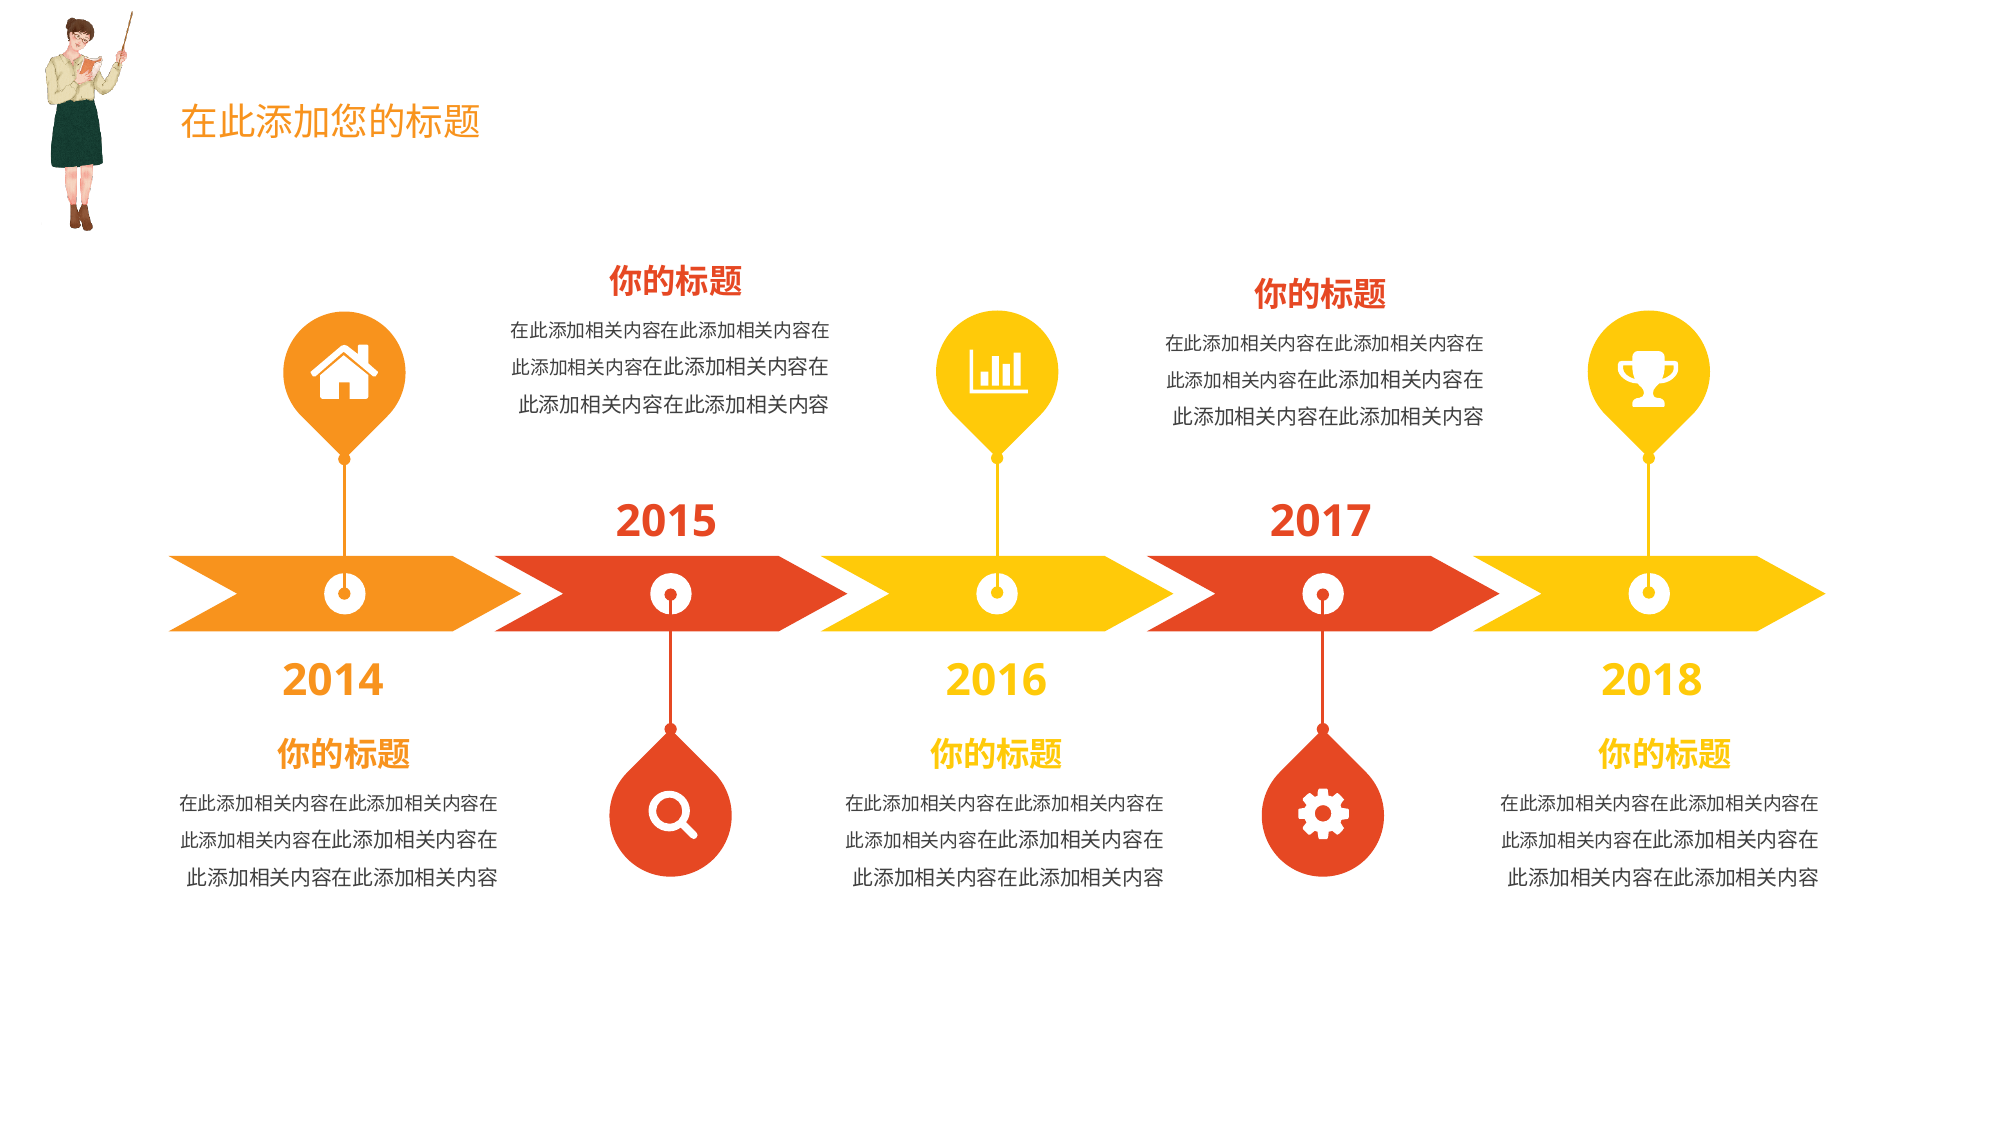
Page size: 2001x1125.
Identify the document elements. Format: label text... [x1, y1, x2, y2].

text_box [494, 555, 820, 632]
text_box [1587, 310, 1710, 433]
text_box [1146, 555, 1472, 632]
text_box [829, 732, 1164, 887]
text_box 2015 [615, 491, 718, 546]
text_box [1261, 754, 1384, 877]
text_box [1485, 732, 1819, 887]
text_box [168, 555, 494, 632]
text_box 2016 [945, 651, 1048, 705]
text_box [609, 754, 732, 877]
text_box 2014 [282, 651, 385, 705]
text_box 2017 [1270, 491, 1372, 546]
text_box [1157, 272, 1484, 427]
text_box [503, 259, 830, 414]
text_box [168, 732, 498, 887]
picture [41, 11, 133, 231]
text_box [820, 555, 1146, 632]
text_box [1472, 555, 1826, 632]
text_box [283, 311, 406, 434]
text_box 2018 [1601, 651, 1704, 705]
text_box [935, 310, 1059, 433]
